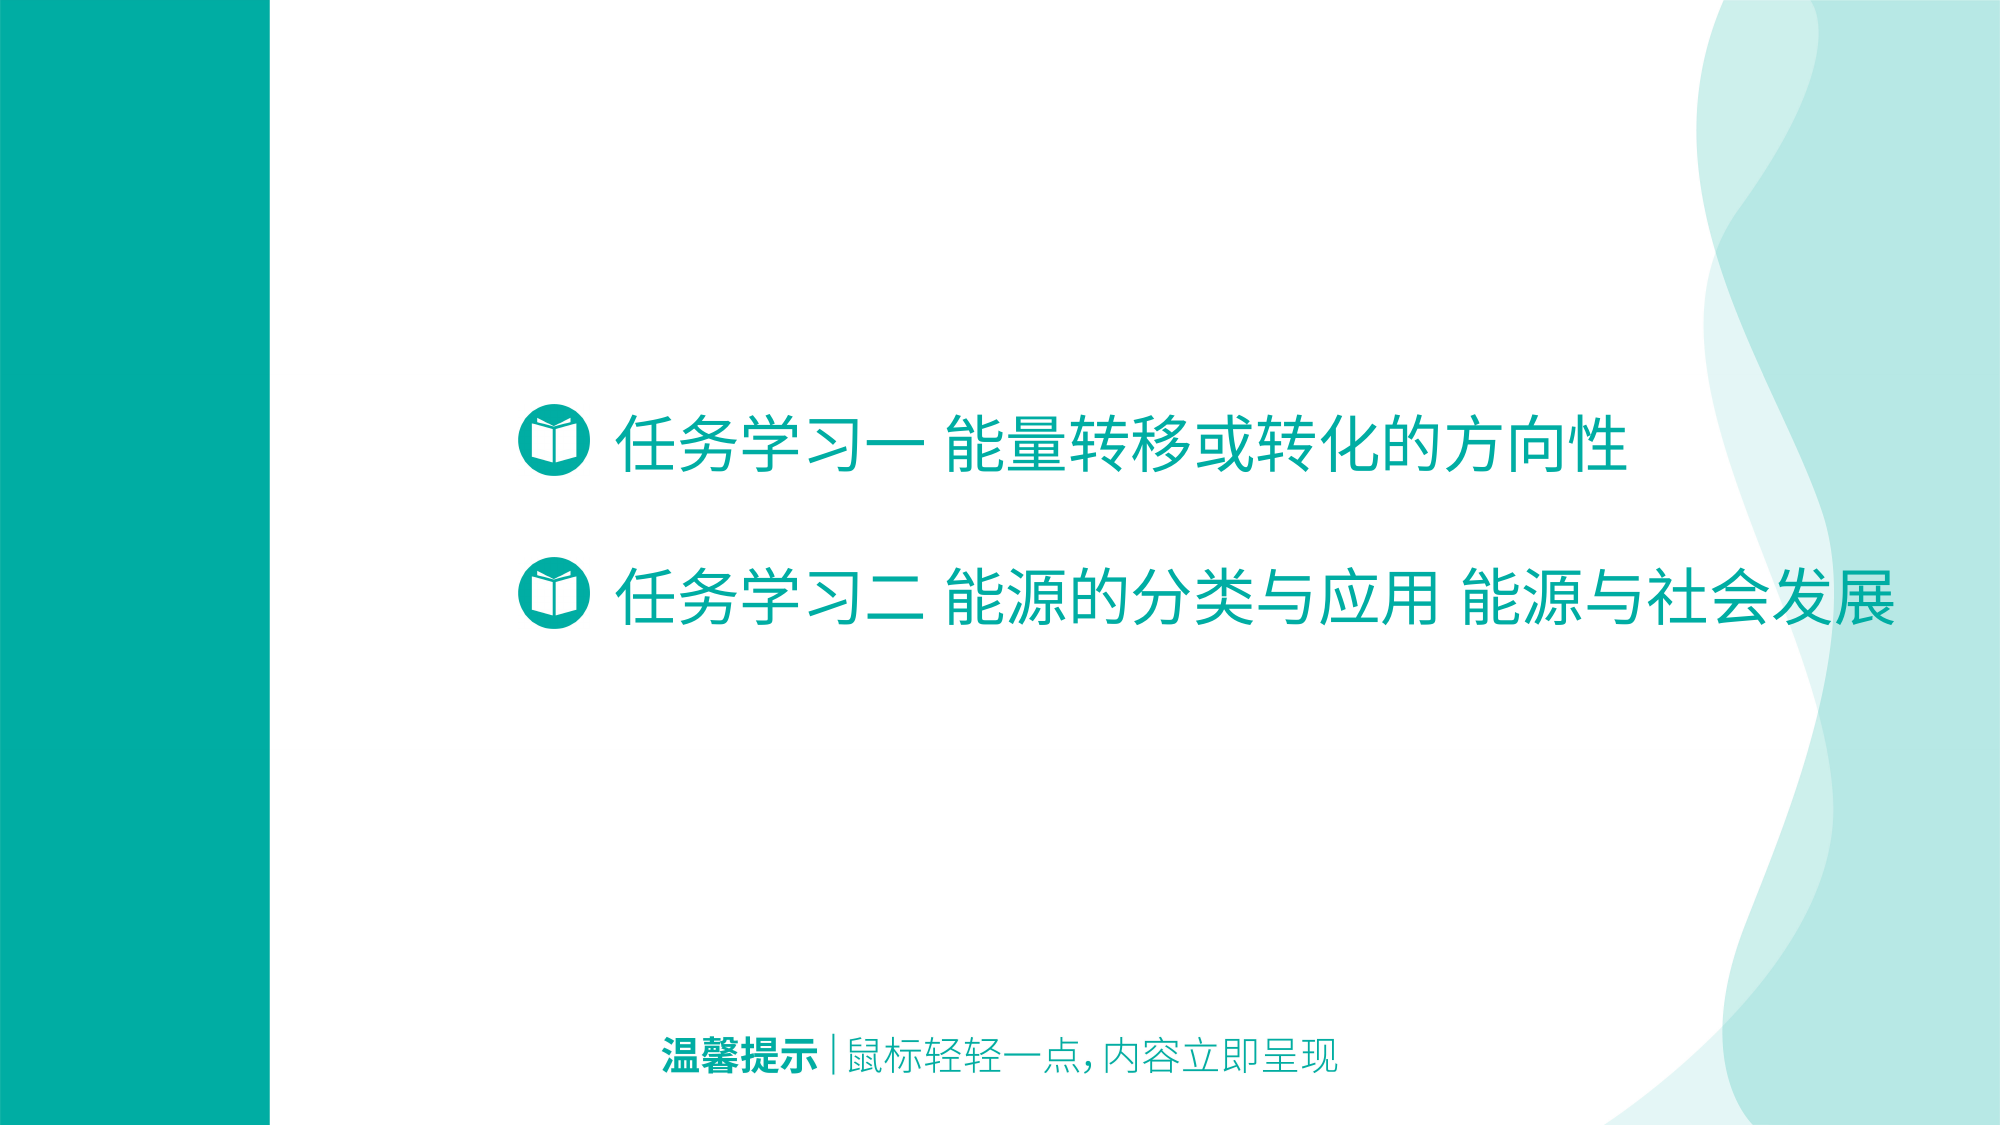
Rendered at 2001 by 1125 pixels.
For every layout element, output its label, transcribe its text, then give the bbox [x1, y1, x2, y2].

text_box 任务学习一 能量转移或转化的方向性 [602, 398, 1932, 482]
text_box 任务学习二 能源的分类与应用 能源与社会发展 [602, 551, 1932, 635]
picture [0, 0, 2000, 1125]
